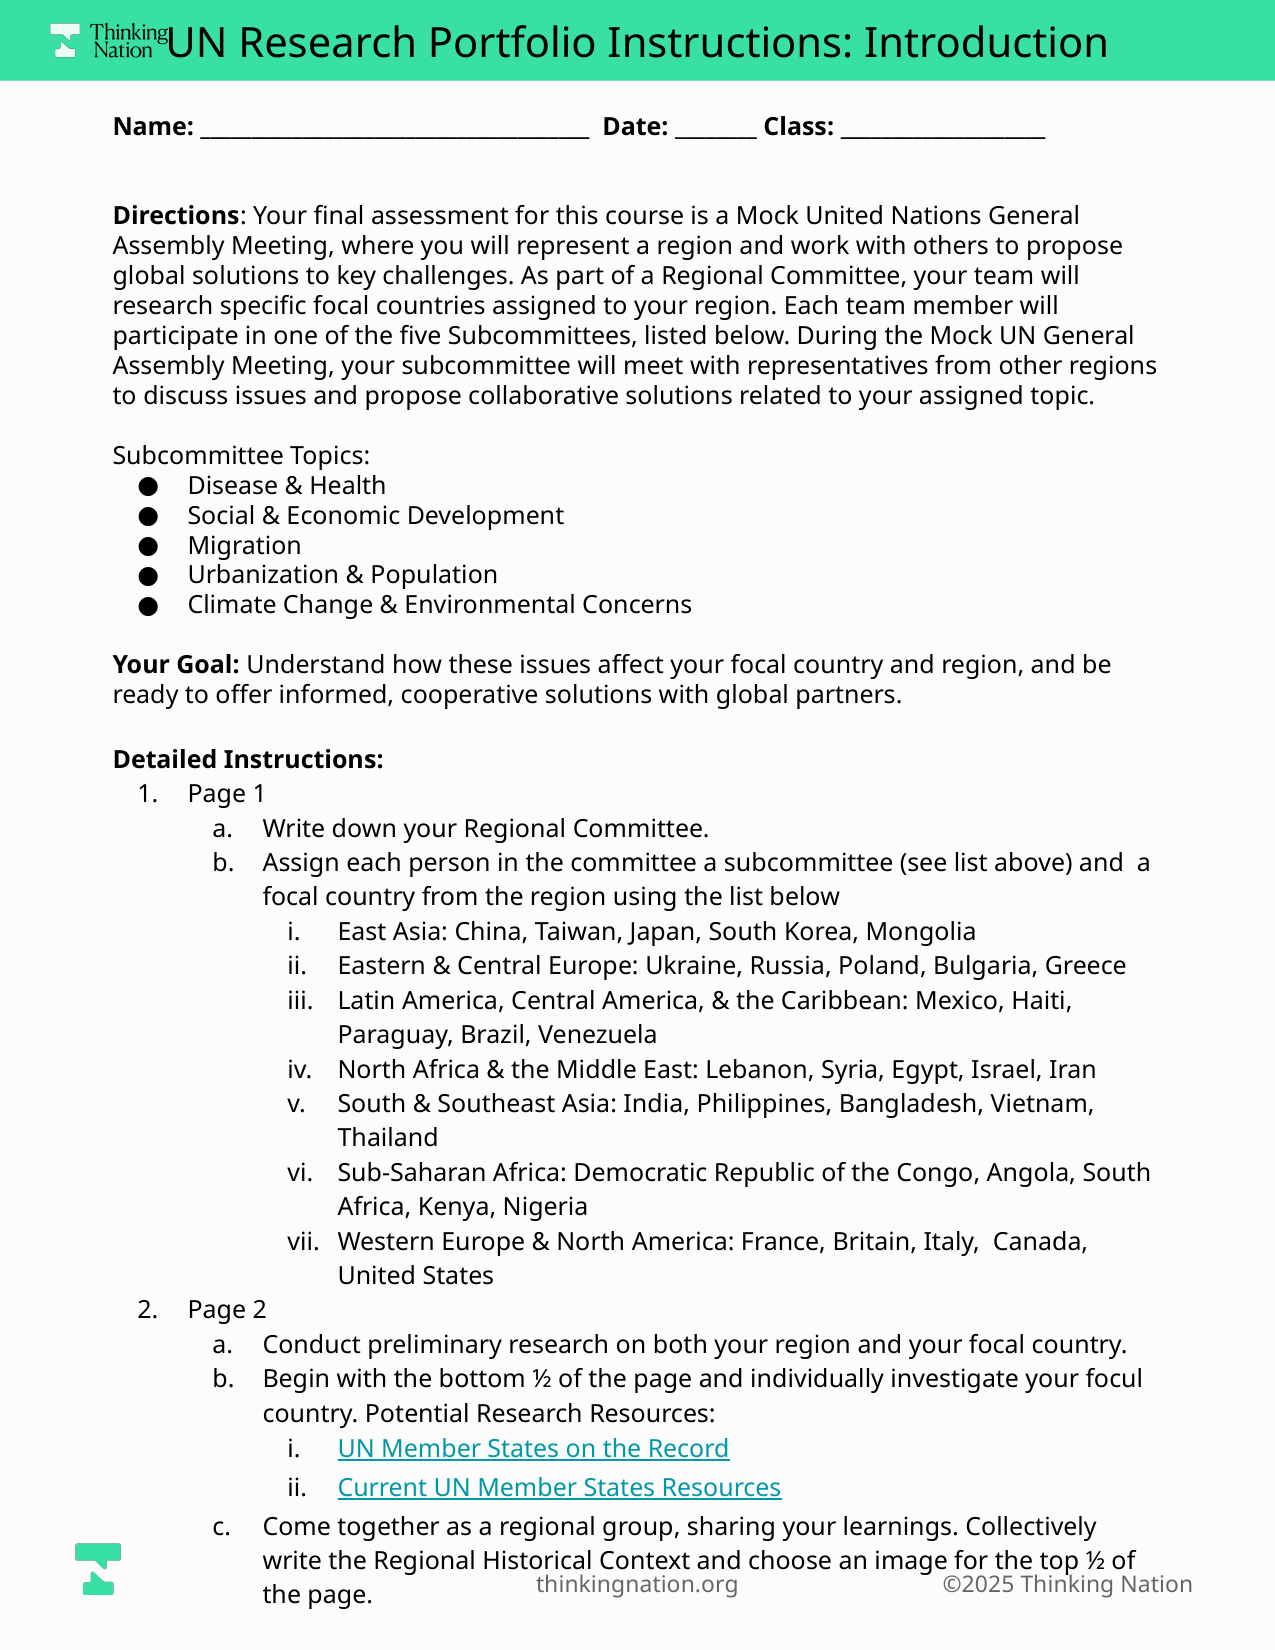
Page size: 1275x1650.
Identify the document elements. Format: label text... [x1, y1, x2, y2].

picture [36, 12, 172, 69]
text_box UN Research Portfolio Instructions: Introduction [0, 0, 1275, 81]
text_box Name: ______________________________________ Date: ________ Class: ____________________ Directions: Your final assessment for this course is a Mock United Nations General Assembly Meeting, where you will represent a region and work with others to propose global solutions to key challenges. As part of a Regional Committee, your team will research specific focal countries assigned to your region. Each team member will participate in one of the five Subcommittees, listed below. During the Mock UN General Assembly Meeting, your subcommittee will meet with representatives from other regions to discuss issues and propose collaborative solutions related to your assigned topic. Subcommittee Topics: Disease & Health Social & Economic Development Migration Urbanization & Population Climate Change & Environmental Concerns Your Goal: Understand how these issues affect your focal country and region, and be ready to offer informed, cooperative solutions with global partners. Detailed Instructions: Page 1 Write down your Regional Committee. Assign each person in the committee a subcommittee (see list above) and a focal country from the region using the list below East Asia: China, Taiwan, Japan, South Korea, Mongolia Eastern & Central Europe: Ukraine, Russia, Poland, Bulgaria, Greece Latin America, Central America, & the Caribbean: Mexico, Haiti, Paraguay, Brazil, Venezuela North Africa & the Middle East: Lebanon, Syria, Egypt, Israel, Iran South & Southeast Asia: India, Philippines, Bangladesh, Vietnam, Thailand Sub-Saharan Africa: Democratic Republic of the Congo, Angola, South Africa, Kenya, Nigeria Western Europe & North America: France, Britain, Italy, Canada, United States Page 2 Conduct preliminary research on both your region and your focal country. Begin with the bottom ½ of the page and individually investigate your focul country. Potential Research Resources: UN Member States on the Record Current UN Member States Resources Come together as a regional group, sharing your learnings. Collectively write the Regional Historical Context and choose an image for the top ½ of the page. [97, 94, 1178, 1624]
text_box ©2025 Thinking Nation [1178, 1553, 1210, 1605]
picture [62, 1533, 134, 1605]
